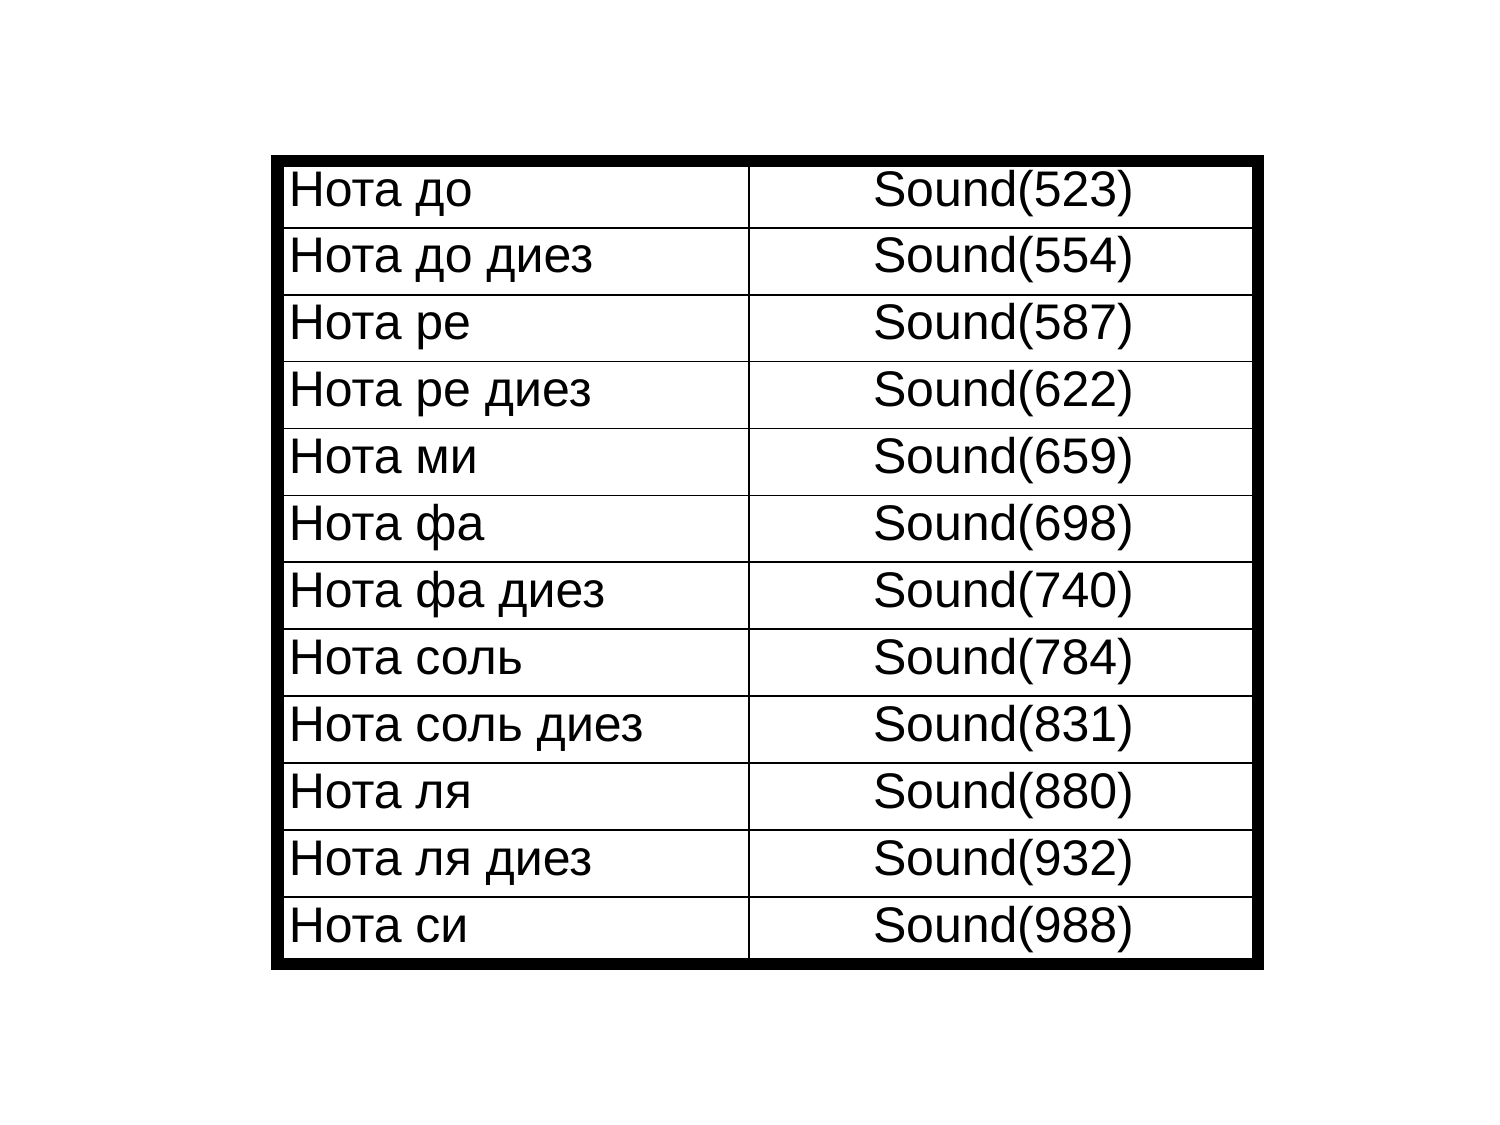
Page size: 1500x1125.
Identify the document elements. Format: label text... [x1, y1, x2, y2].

table_cell Нота си [284, 898, 748, 958]
table_cell Sound(587) [750, 296, 1252, 361]
table_cell Нота соль [284, 630, 748, 695]
table_cell Нота ре [284, 296, 748, 361]
table_header Нота до [284, 167, 748, 227]
table_cell Sound(740) [750, 563, 1252, 628]
table_cell Sound(698) [750, 496, 1252, 561]
table_cell Нота ля [284, 764, 748, 829]
table_cell Sound(622) [750, 362, 1252, 428]
table_cell Sound(784) [750, 630, 1252, 695]
table_cell Нота фа [284, 496, 748, 561]
table_cell Sound(554) [750, 229, 1252, 294]
table_cell Sound(880) [750, 764, 1252, 829]
table_header Sound(523) [750, 167, 1252, 227]
table_cell Sound(988) [750, 898, 1252, 958]
table_cell Нота до диез [284, 229, 748, 294]
table_cell Нота фа диез [284, 563, 748, 628]
table_cell Нота ми [284, 429, 748, 495]
table_cell Sound(659) [750, 429, 1252, 495]
table_cell Нота ре диез [284, 362, 748, 428]
table_cell Sound(831) [750, 697, 1252, 762]
table_cell Sound(932) [750, 831, 1252, 896]
table_cell Нота соль диез [284, 697, 748, 762]
table_cell Нота ля диез [284, 831, 748, 896]
